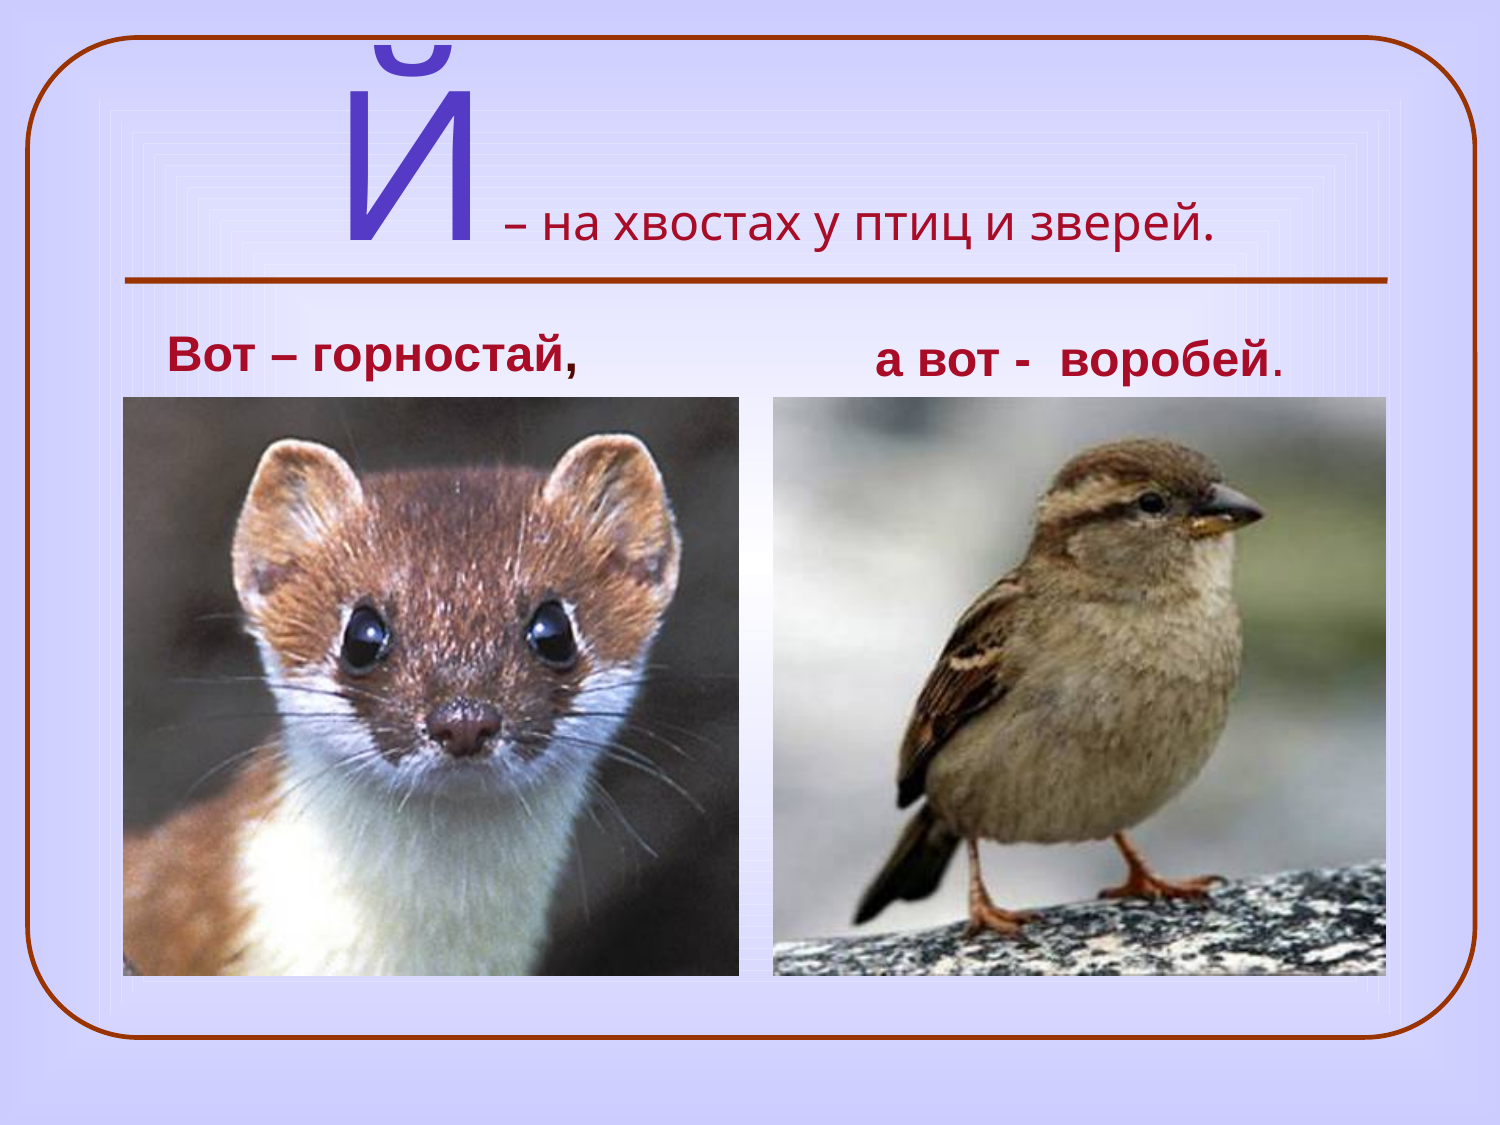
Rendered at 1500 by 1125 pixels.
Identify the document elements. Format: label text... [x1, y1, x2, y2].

text_box Вот – горностай, [123, 314, 727, 389]
picture [123, 396, 739, 977]
list [773, 312, 1388, 398]
title Й – на хвостах у птиц и зверей. [159, 42, 1388, 351]
picture [773, 396, 1386, 977]
